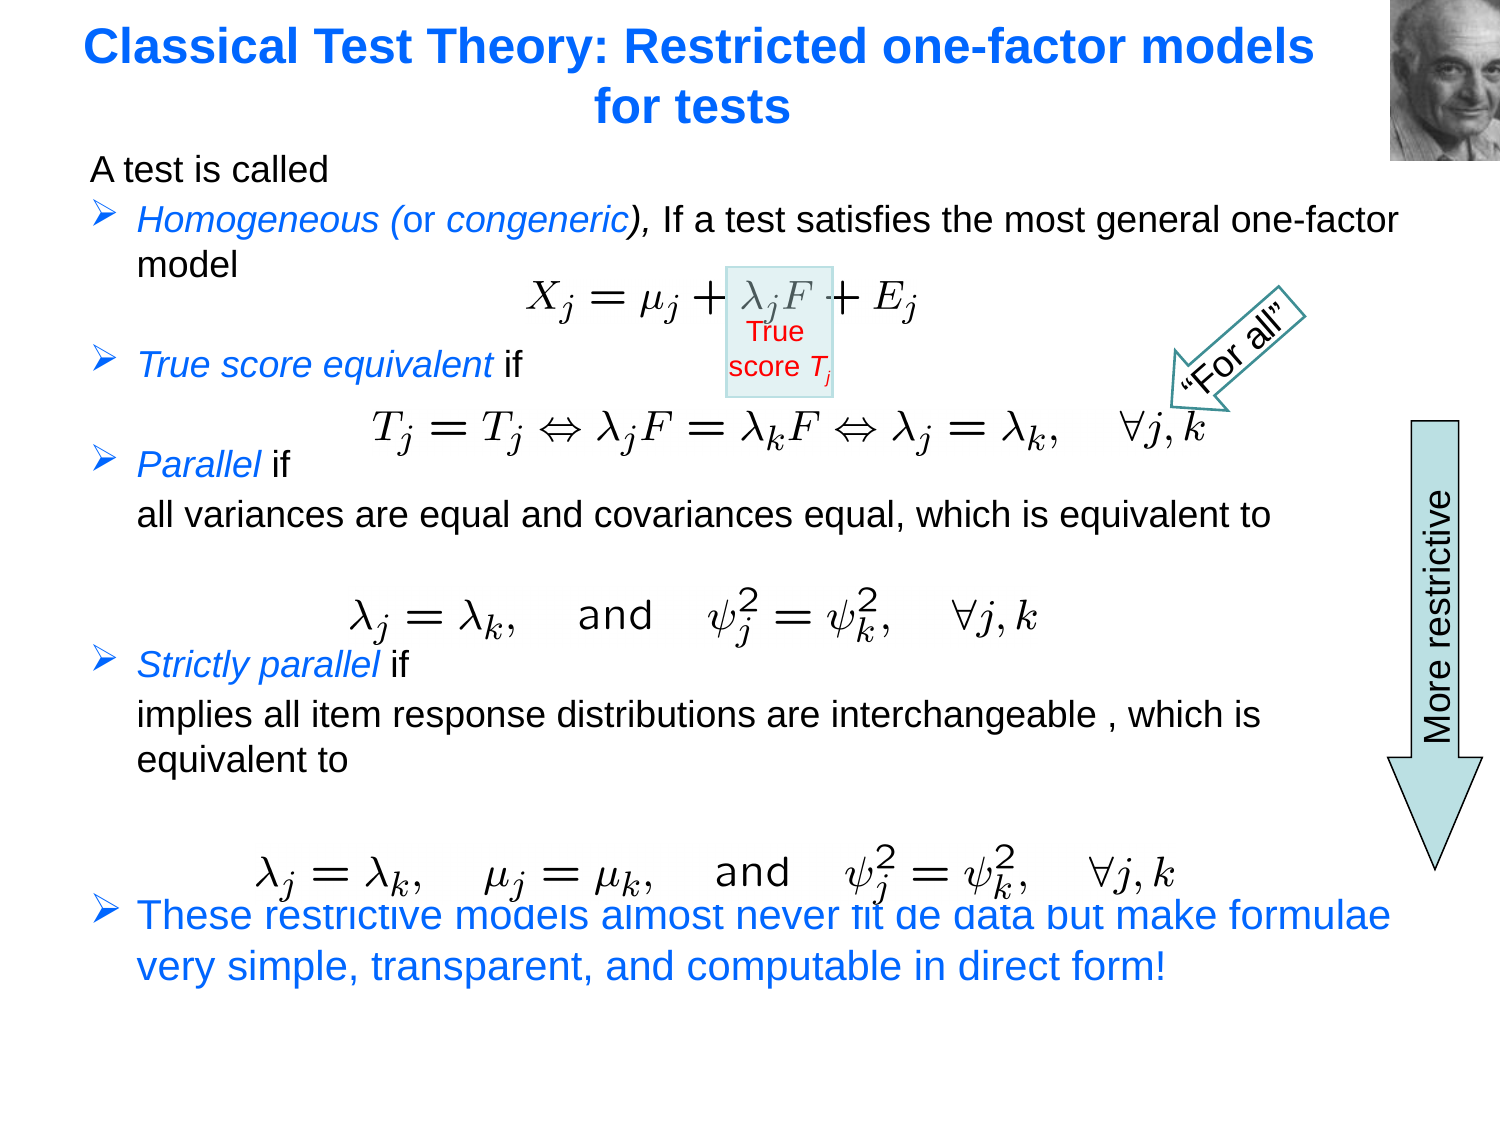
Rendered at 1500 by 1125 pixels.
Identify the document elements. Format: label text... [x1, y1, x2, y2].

text_box “For all” [1171, 286, 1305, 411]
picture [255, 843, 1176, 906]
text_box True score Tj [726, 331, 833, 398]
title Classical Test Theory: Restricted one-factor models for tests [17, 0, 1368, 138]
text_box True score Tj [726, 267, 833, 277]
text_box More restrictive [1387, 420, 1483, 870]
picture [525, 278, 918, 324]
text_box A test is called Homogeneous (or congeneric), If a test satisfies the most general one-factor model True score equivalent if Parallel if all variances are equal and covariances equal, which is equivalent to Strictly parallel if implies all item response distributions are interchangeable , which is equivalent to These restrictive models almost never fit de data but make formulae very simple, transparent, and computable in direct form! [0, 137, 1438, 882]
picture [371, 408, 1206, 456]
picture [1389, 0, 1500, 162]
picture [348, 585, 1038, 648]
